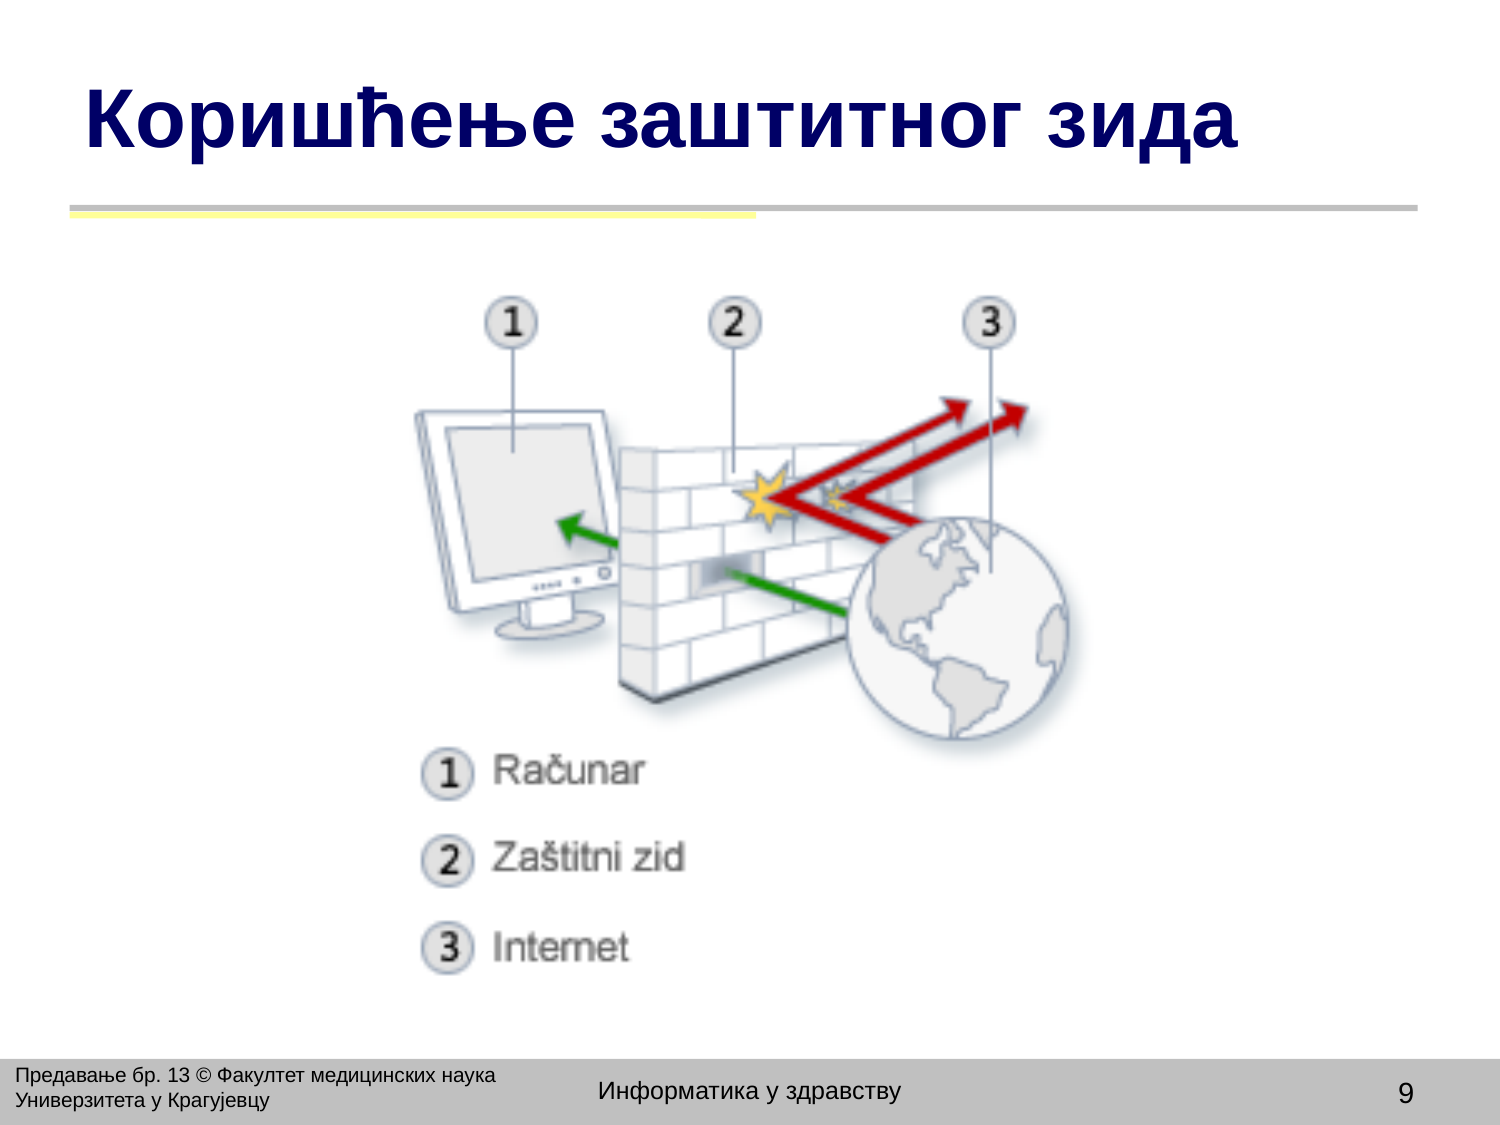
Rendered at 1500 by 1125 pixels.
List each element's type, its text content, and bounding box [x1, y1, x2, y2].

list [362, 257, 1105, 1036]
slide_number 9 [1079, 1066, 1430, 1125]
footer Информатика у здравству [512, 1066, 988, 1125]
slide_number Предавање бр. 13 © Факултет медицинских наука Универзитета у Крагујевцу [0, 1053, 617, 1108]
title Коришћење заштитног зида [69, 19, 1426, 208]
